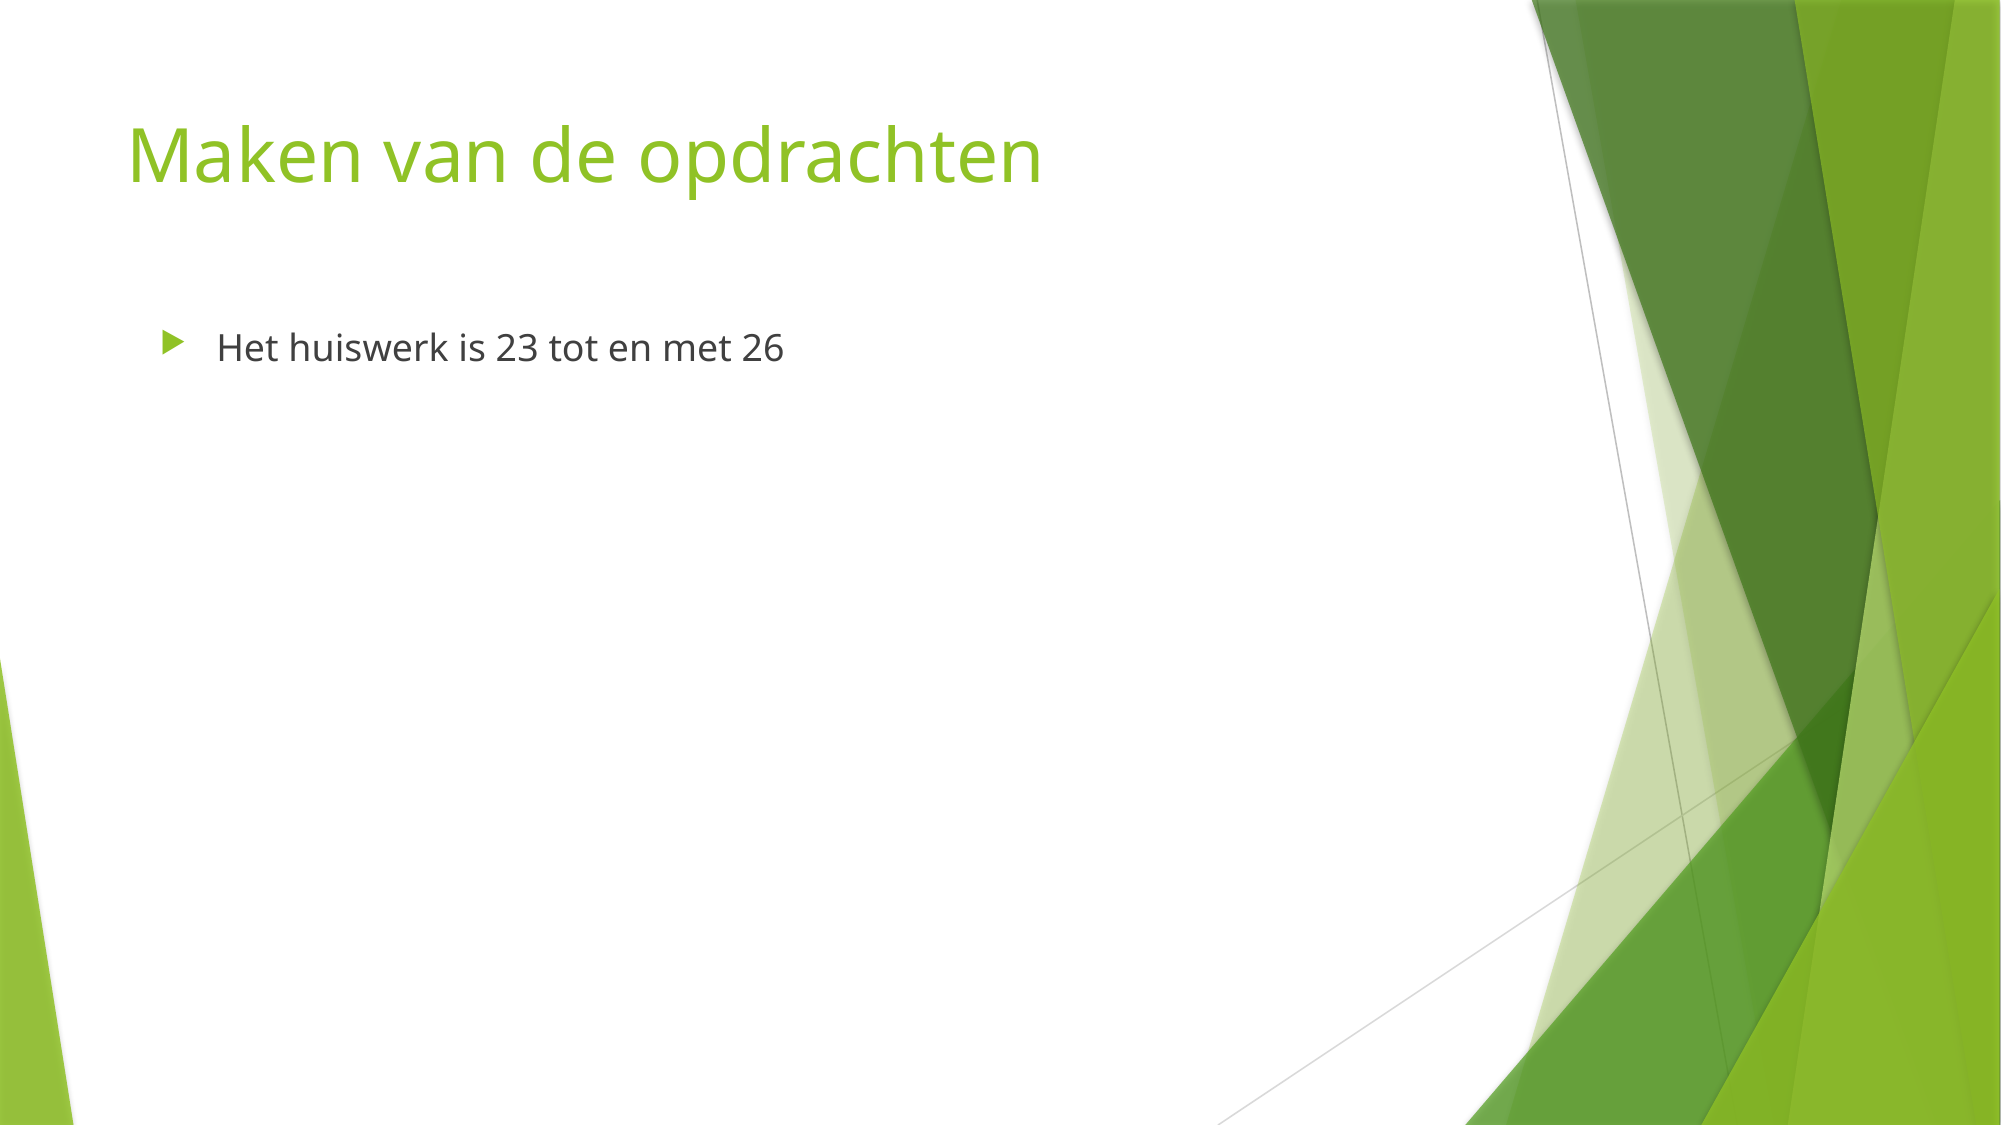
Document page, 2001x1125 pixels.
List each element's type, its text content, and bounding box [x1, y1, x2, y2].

title Maken van de opdrachten [111, 99, 1522, 317]
list Het huiswerk is 23 tot en met 26 [144, 316, 1556, 954]
